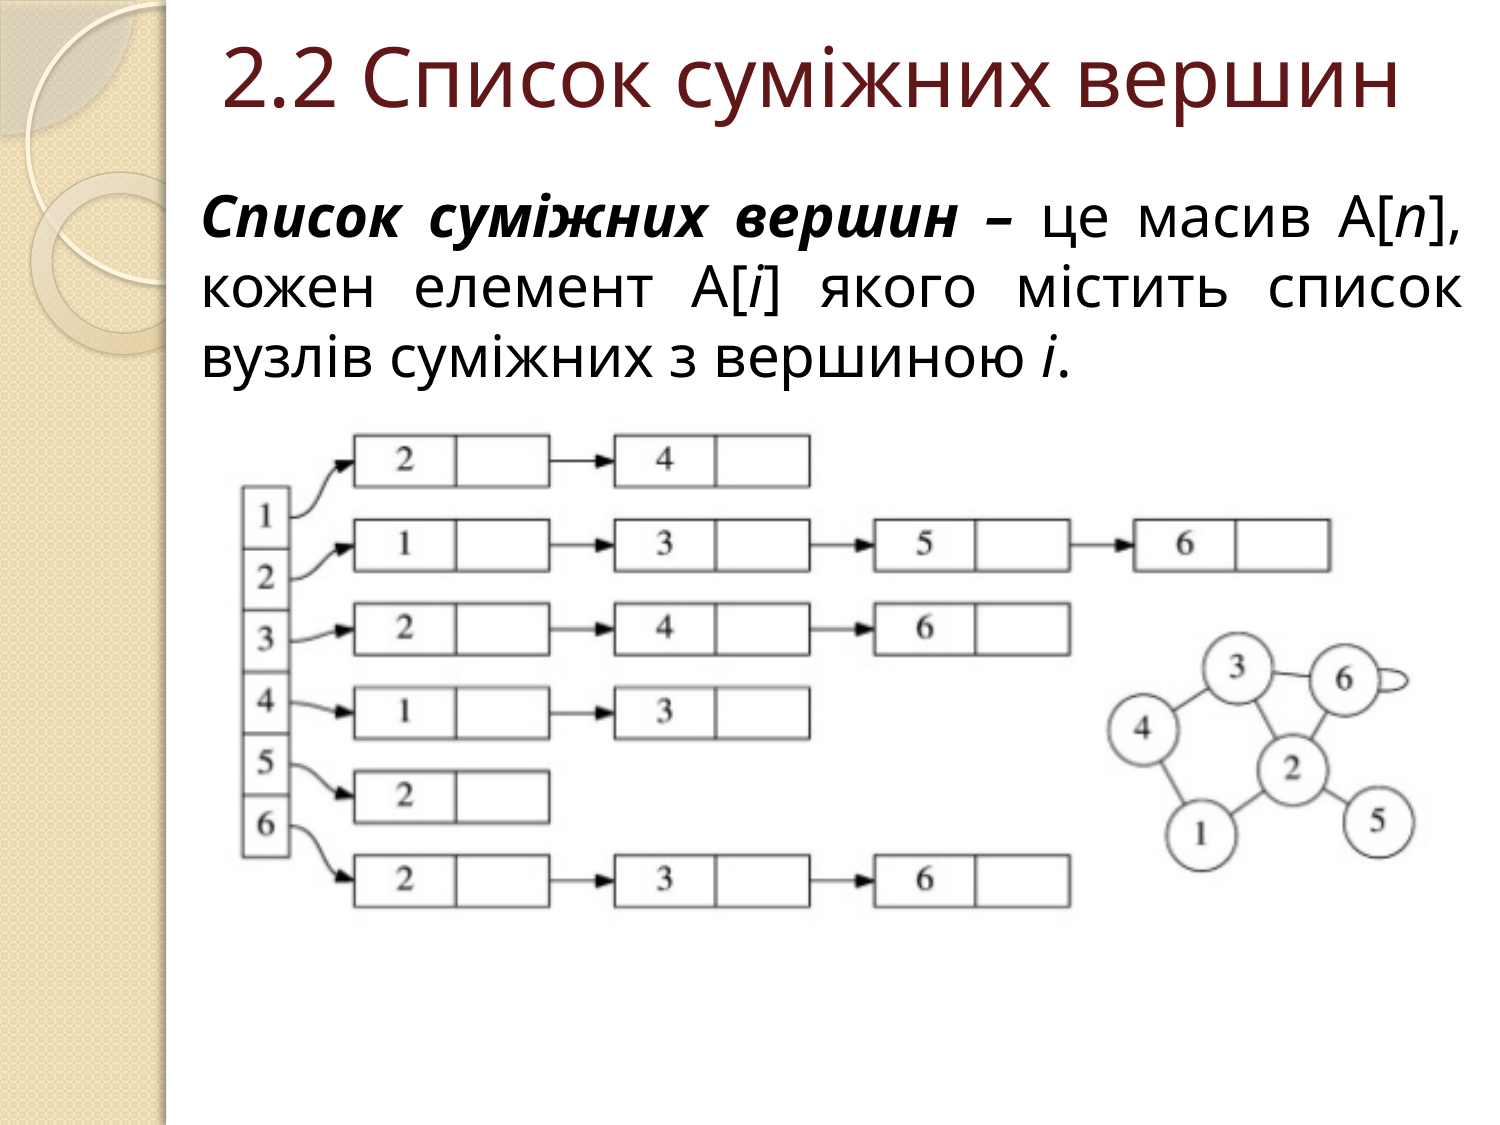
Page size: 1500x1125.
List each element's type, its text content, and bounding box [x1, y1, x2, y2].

title 2.2 Список суміжних вершин [206, 0, 1437, 149]
picture [216, 396, 1434, 927]
list Список суміжних вершин – це масив A[n], кожен елемент A[i] якого містить список вузлів суміжних з вершиною і. [171, 172, 1478, 397]
